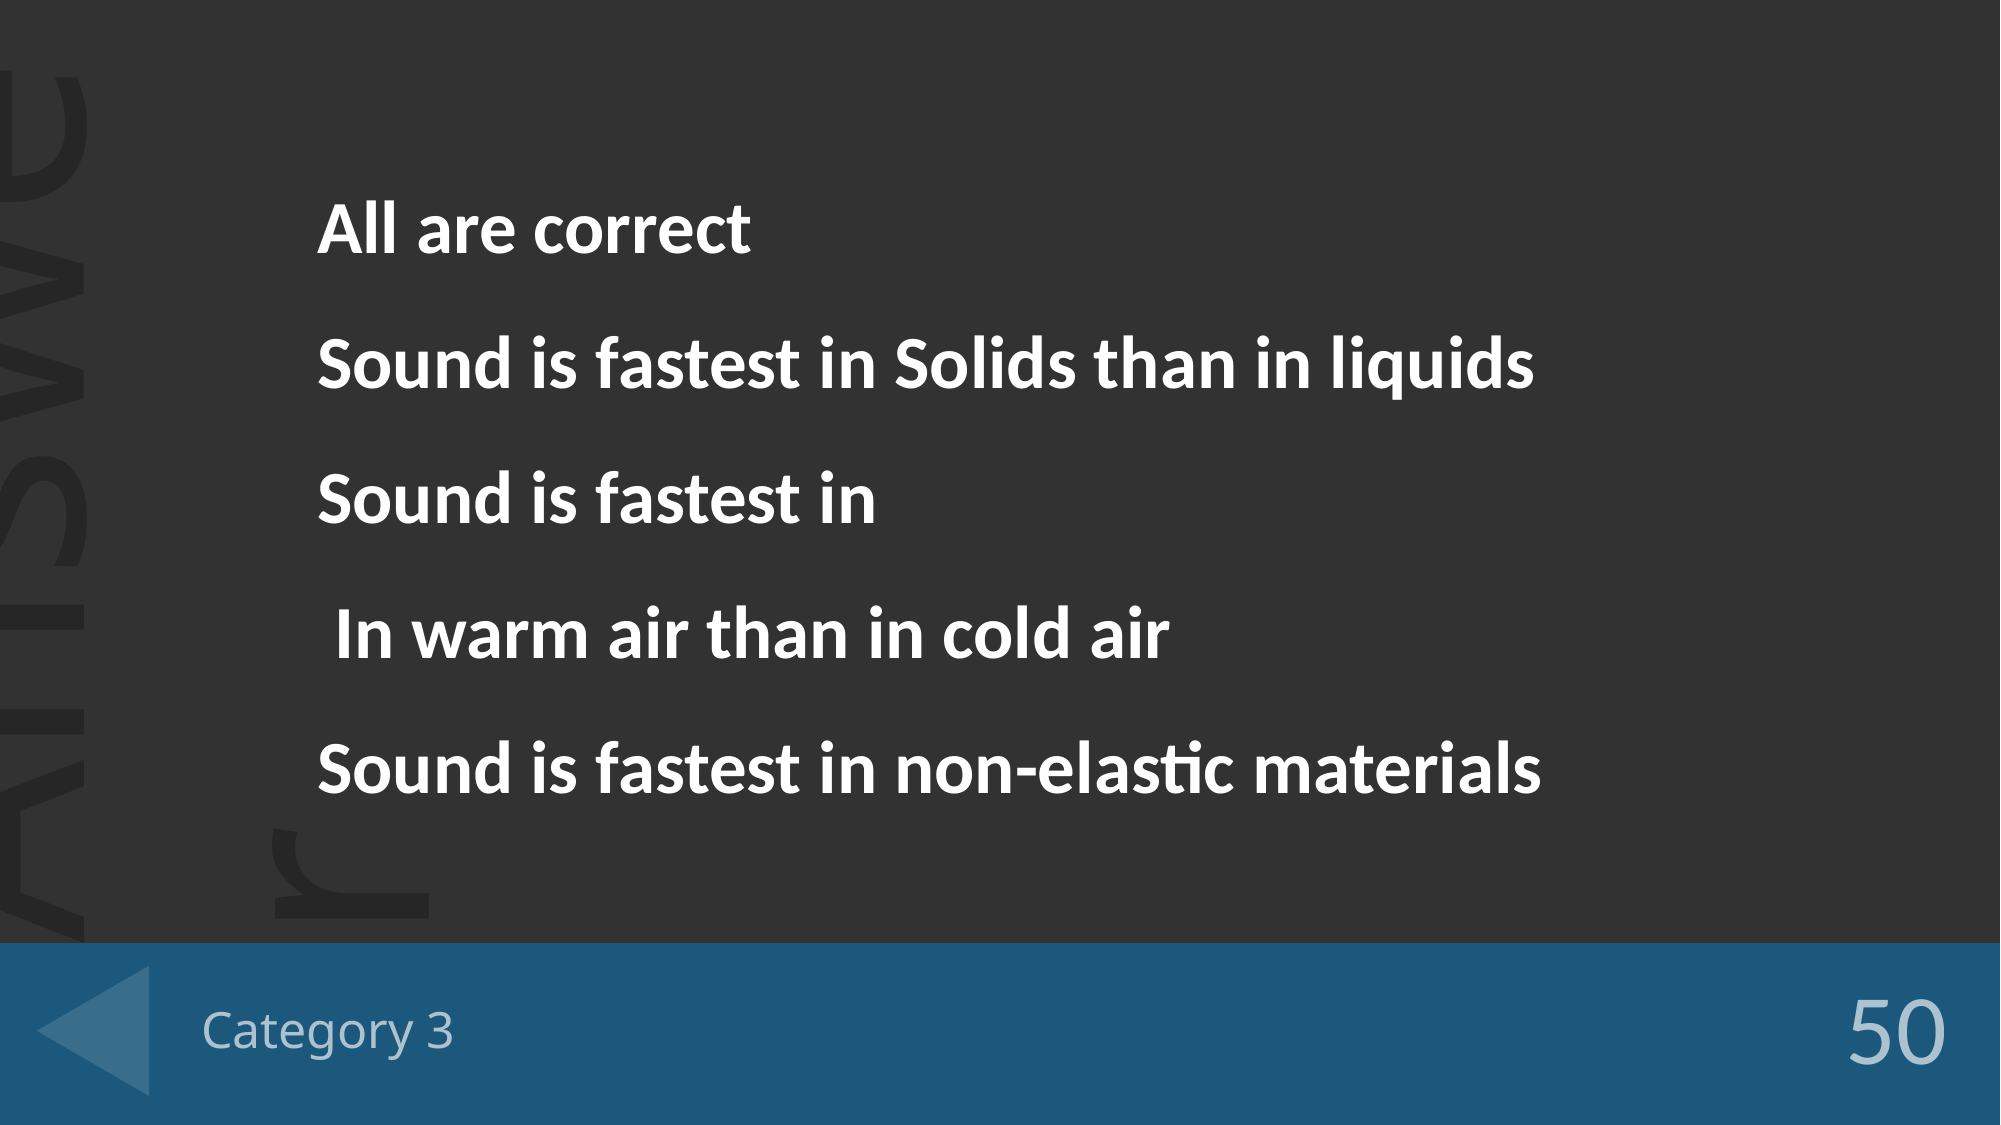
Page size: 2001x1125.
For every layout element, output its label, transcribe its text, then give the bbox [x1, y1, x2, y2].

title Category 3 [185, 967, 1494, 1097]
list 50 [1494, 967, 1963, 1097]
list All are correct Sound is fastest in Solids than in liquids Sound is fastest in In warm air than in cold air Sound is fastest in non-elastic materials [302, 307, 1760, 636]
